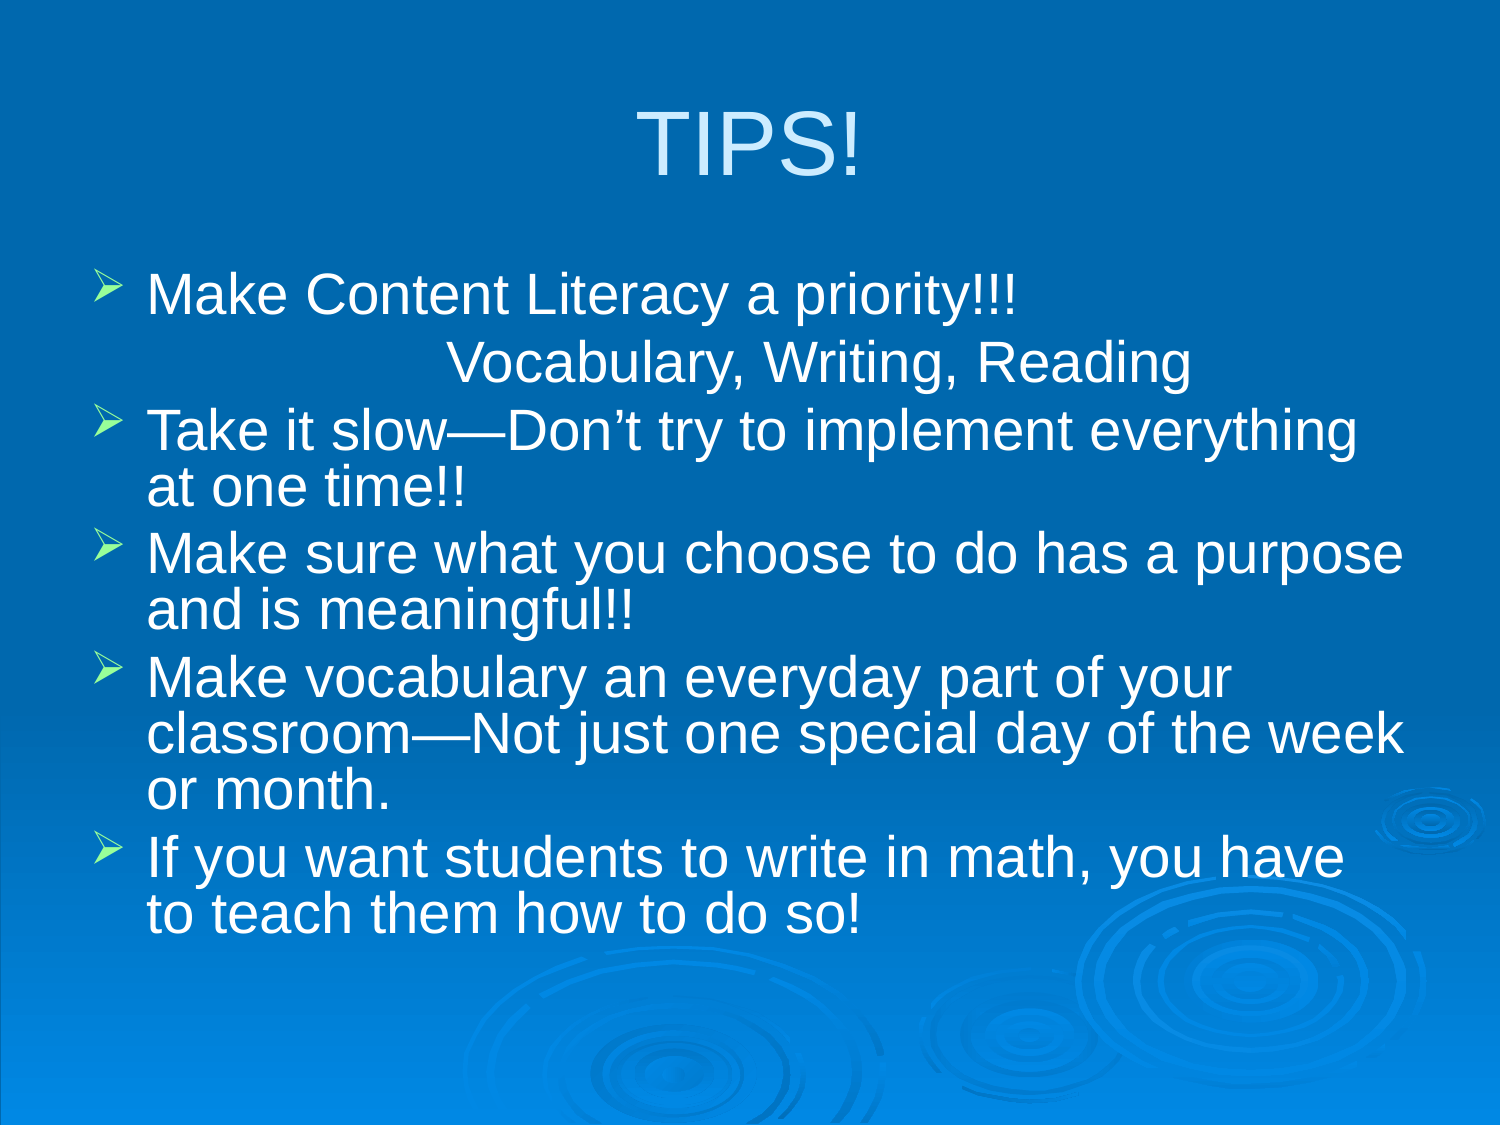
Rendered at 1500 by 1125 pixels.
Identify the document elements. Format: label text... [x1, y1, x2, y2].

list Make Content Literacy a priority!!! Vocabulary, Writing, Reading Take it slow—Don’t try to implement everything at one time!! Make sure what you choose to do has a purpose and is meaningful!! Make vocabulary an everyday part of your classroom—Not just one special day of the week or month. If you want students to write in math, you have to teach them how to do so! [74, 262, 1426, 1006]
title TIPS! [74, 45, 1426, 233]
